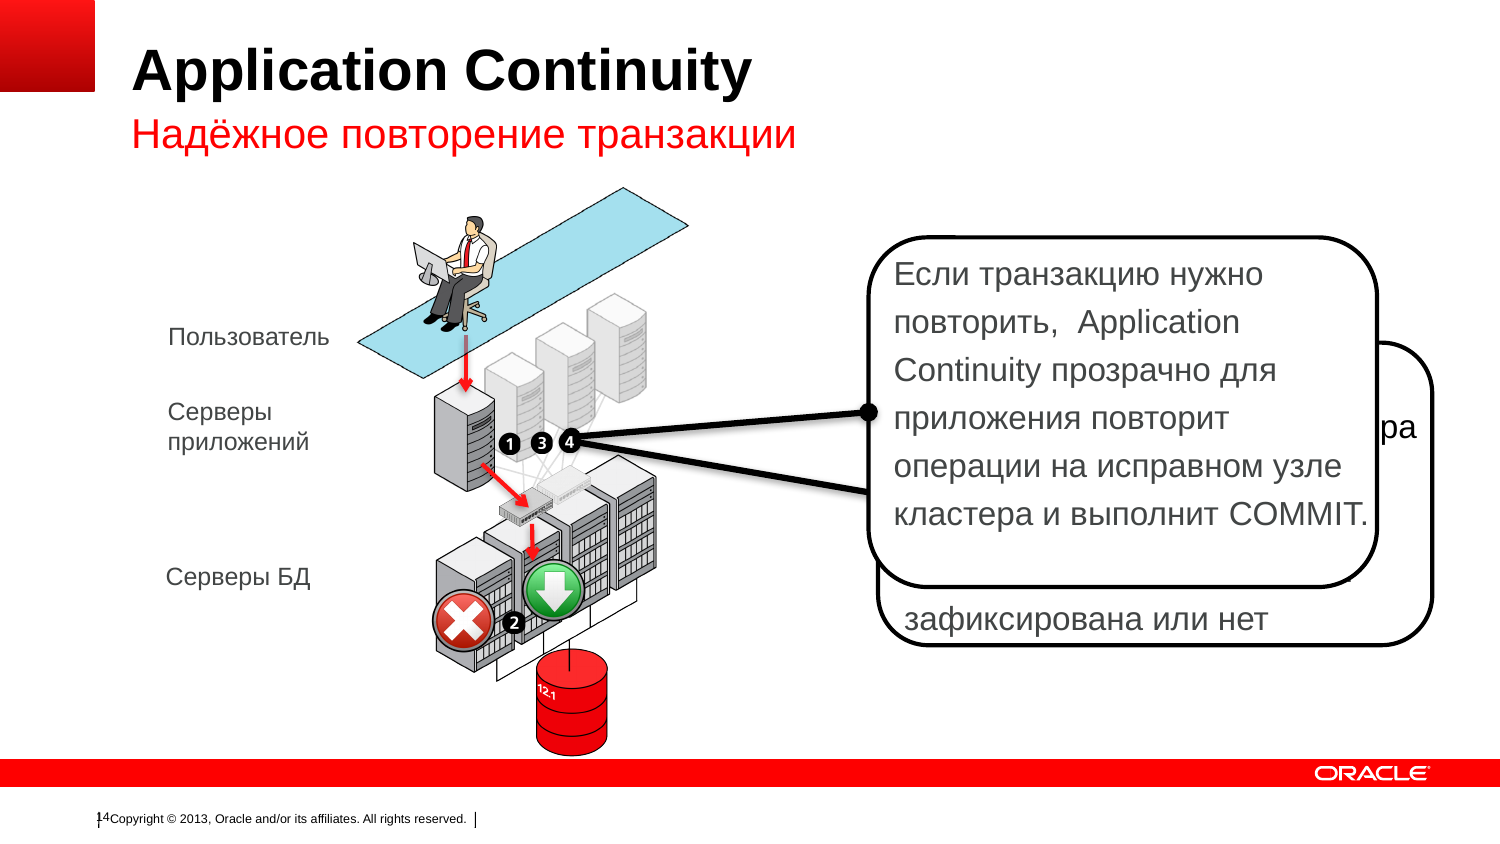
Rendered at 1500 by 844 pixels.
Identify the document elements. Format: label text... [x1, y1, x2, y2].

text_box Надёжное повторение транзакции [115, 99, 813, 165]
picture [0, 184, 1500, 787]
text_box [481, 463, 530, 508]
title Application Continuity [131, 40, 1482, 107]
text_box Серверы приложений [152, 387, 325, 463]
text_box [571, 236, 1386, 592]
text_box Пользователь [153, 312, 346, 358]
text_box Серверы БД [150, 553, 327, 598]
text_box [571, 342, 1442, 646]
